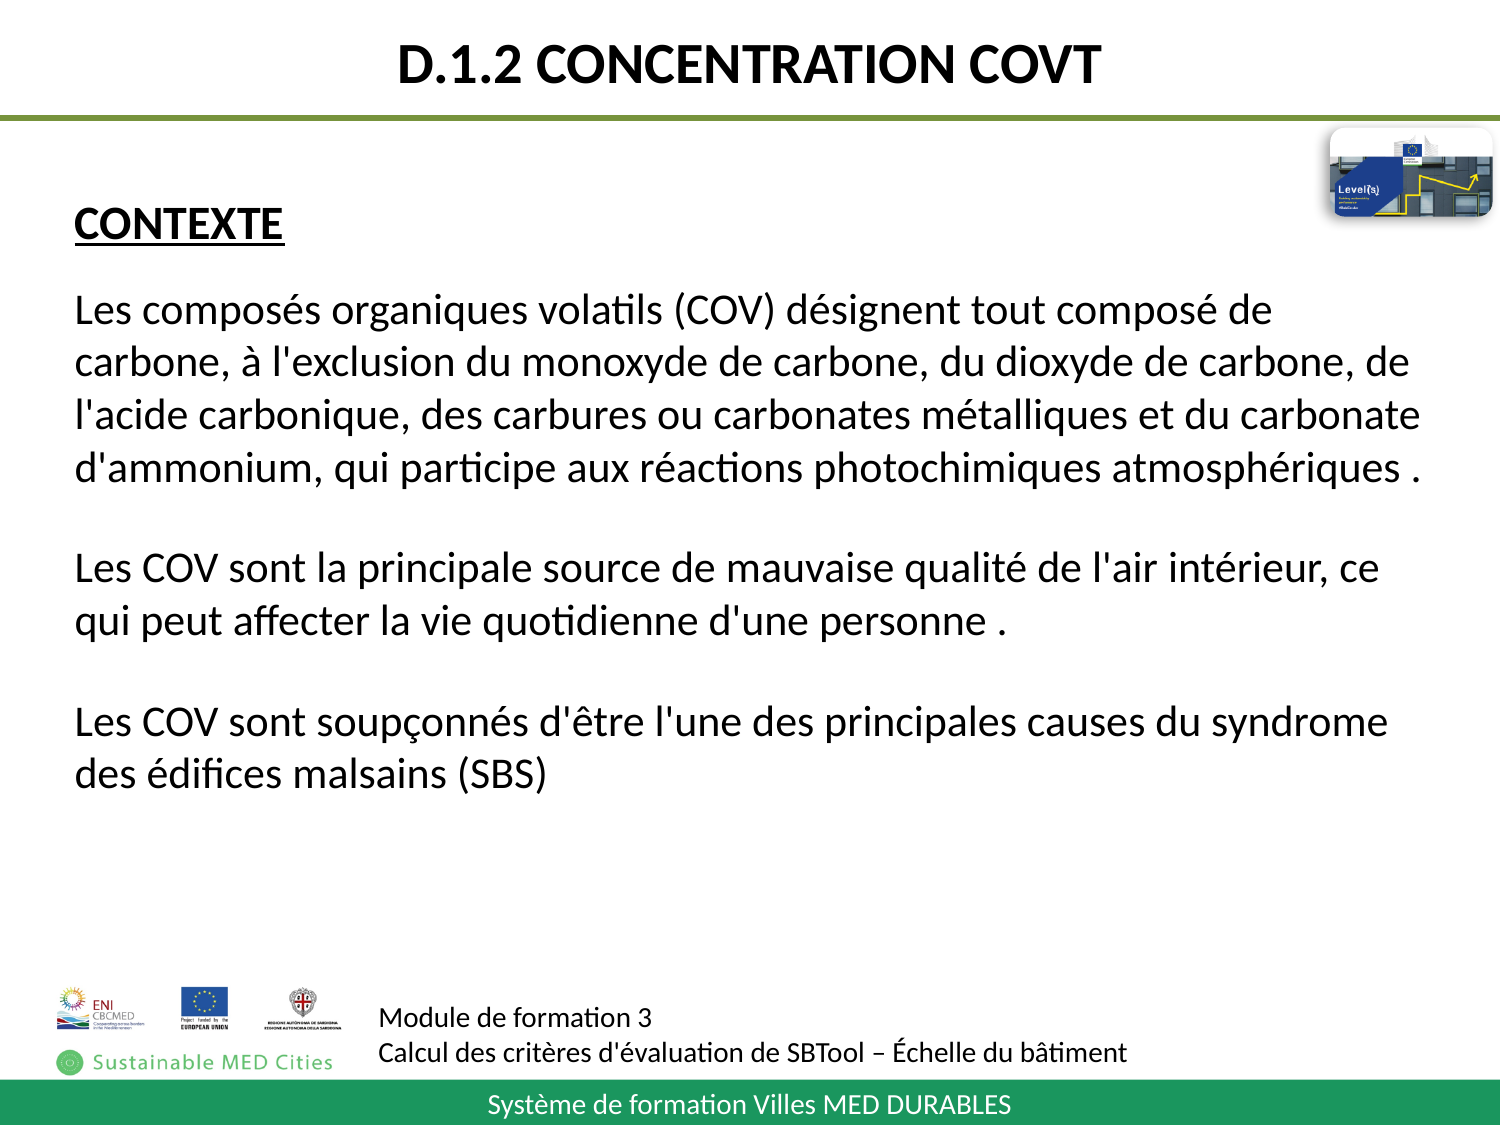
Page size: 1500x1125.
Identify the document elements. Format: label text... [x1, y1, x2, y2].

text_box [0, 972, 1500, 1125]
title D.1.2 CONCENTRATION COVT [0, 0, 1500, 121]
list CONTEXTE Les composés organiques volatils (COV) désignent tout composé de carbone, à l'exclusion du monoxyde de carbone, du dioxyde de carbone, de l'acide carbonique, des carbures ou carbonates métalliques et du carbonate d'ammonium, qui participe aux réactions photochimiques atmosphériques . Les COV sont la principale source de mauvaise qualité de l'air intérieur, ce qui peut affecter la vie quotidienne d'une personne . Les COV sont soupçonnés d'être l'une des principales causes du syndrome des édifices malsains (SBS) [59, 184, 1441, 842]
picture [1329, 127, 1493, 217]
